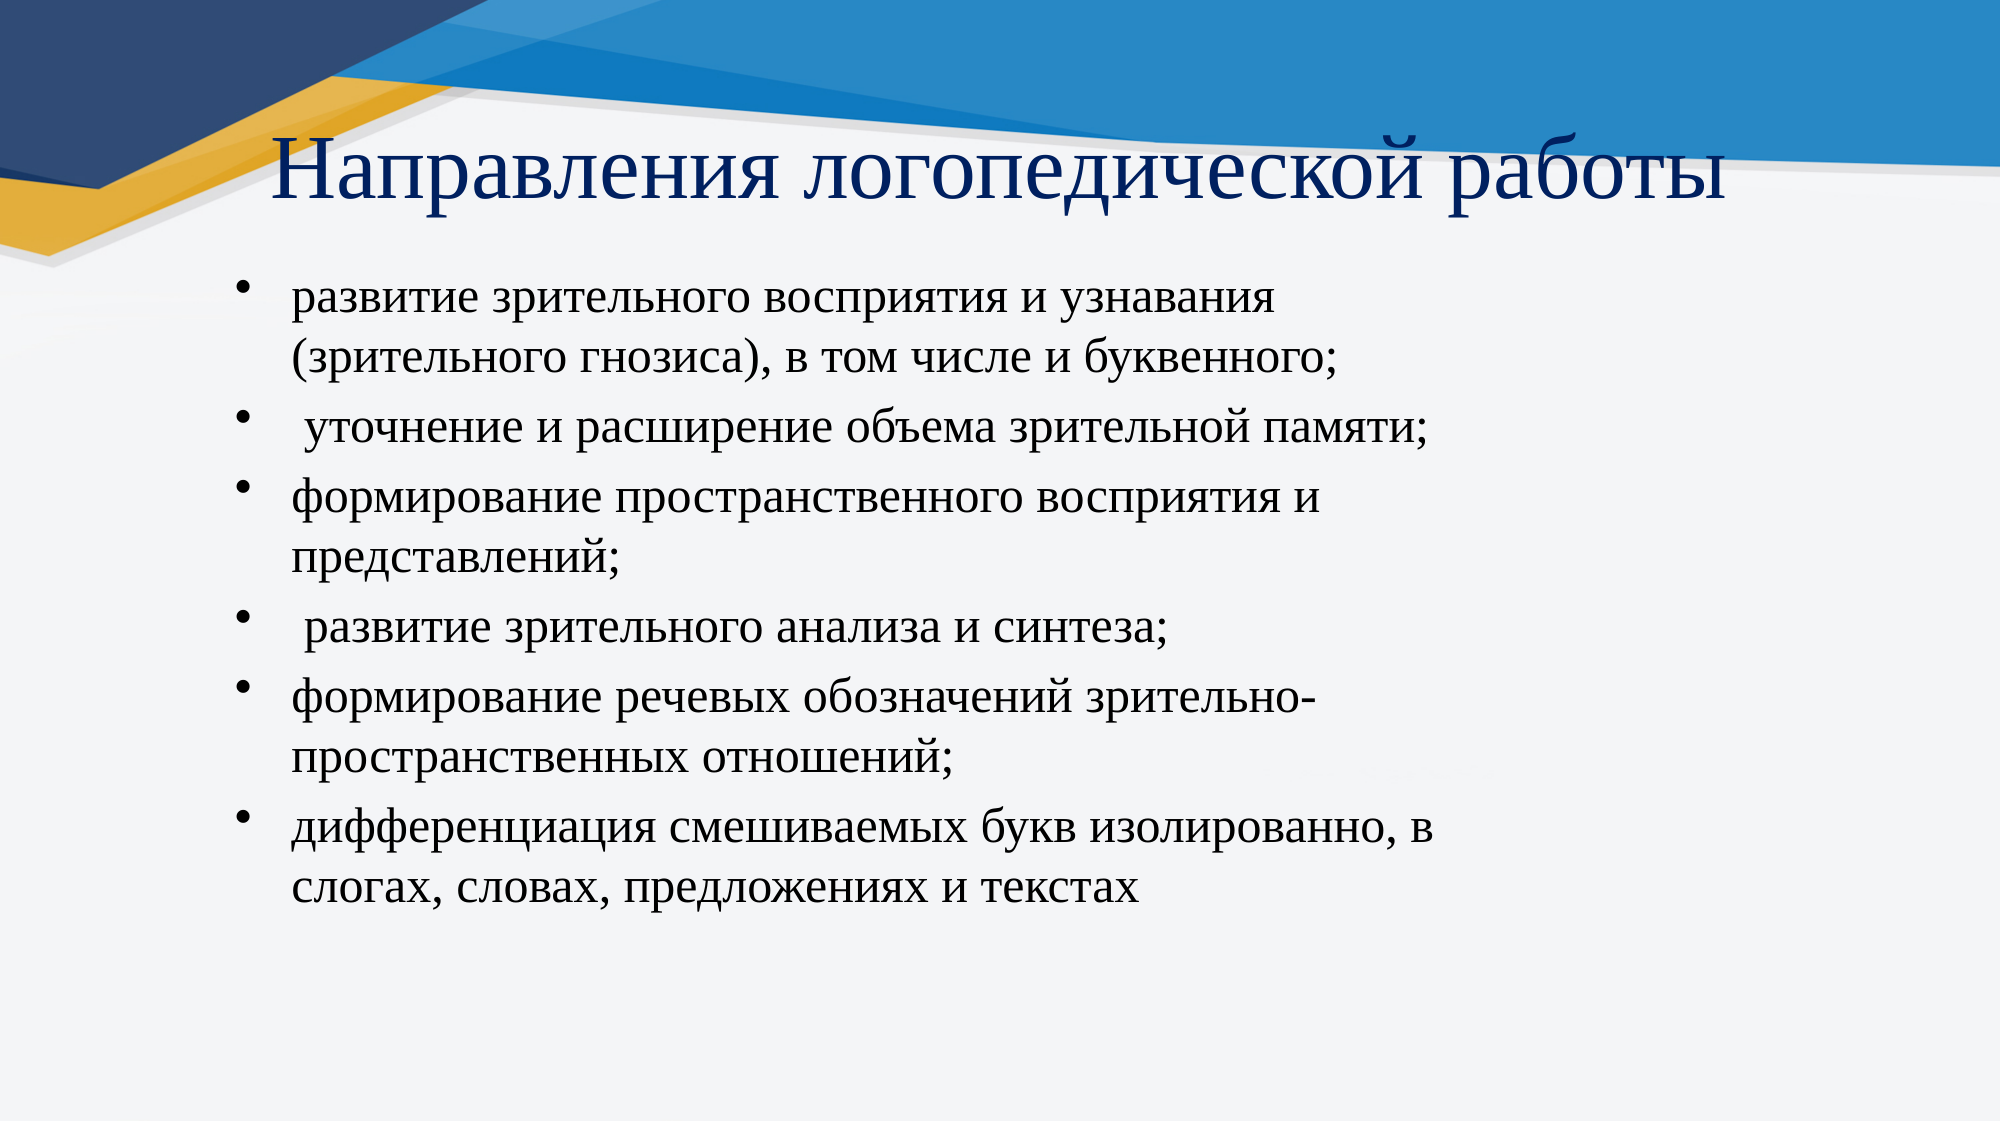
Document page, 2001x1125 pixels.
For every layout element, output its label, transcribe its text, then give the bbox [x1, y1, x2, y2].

picture [0, 0, 2000, 1125]
title Направления логопедической работы [137, 59, 1863, 278]
text_box развитие зрительного восприятия и узнавания (зрительного гнозиса), в том числе и буквенного; уточнение и расширение объема зрительной памяти; формирование пространственного восприятия и представлений; развитие зрительного анализа и синтеза; формирование речевых обозначений зрительно-пространственных отношений; дифференциация смешиваемых букв изолированно, в слогах, словах, предложениях и текстах [220, 255, 1500, 920]
